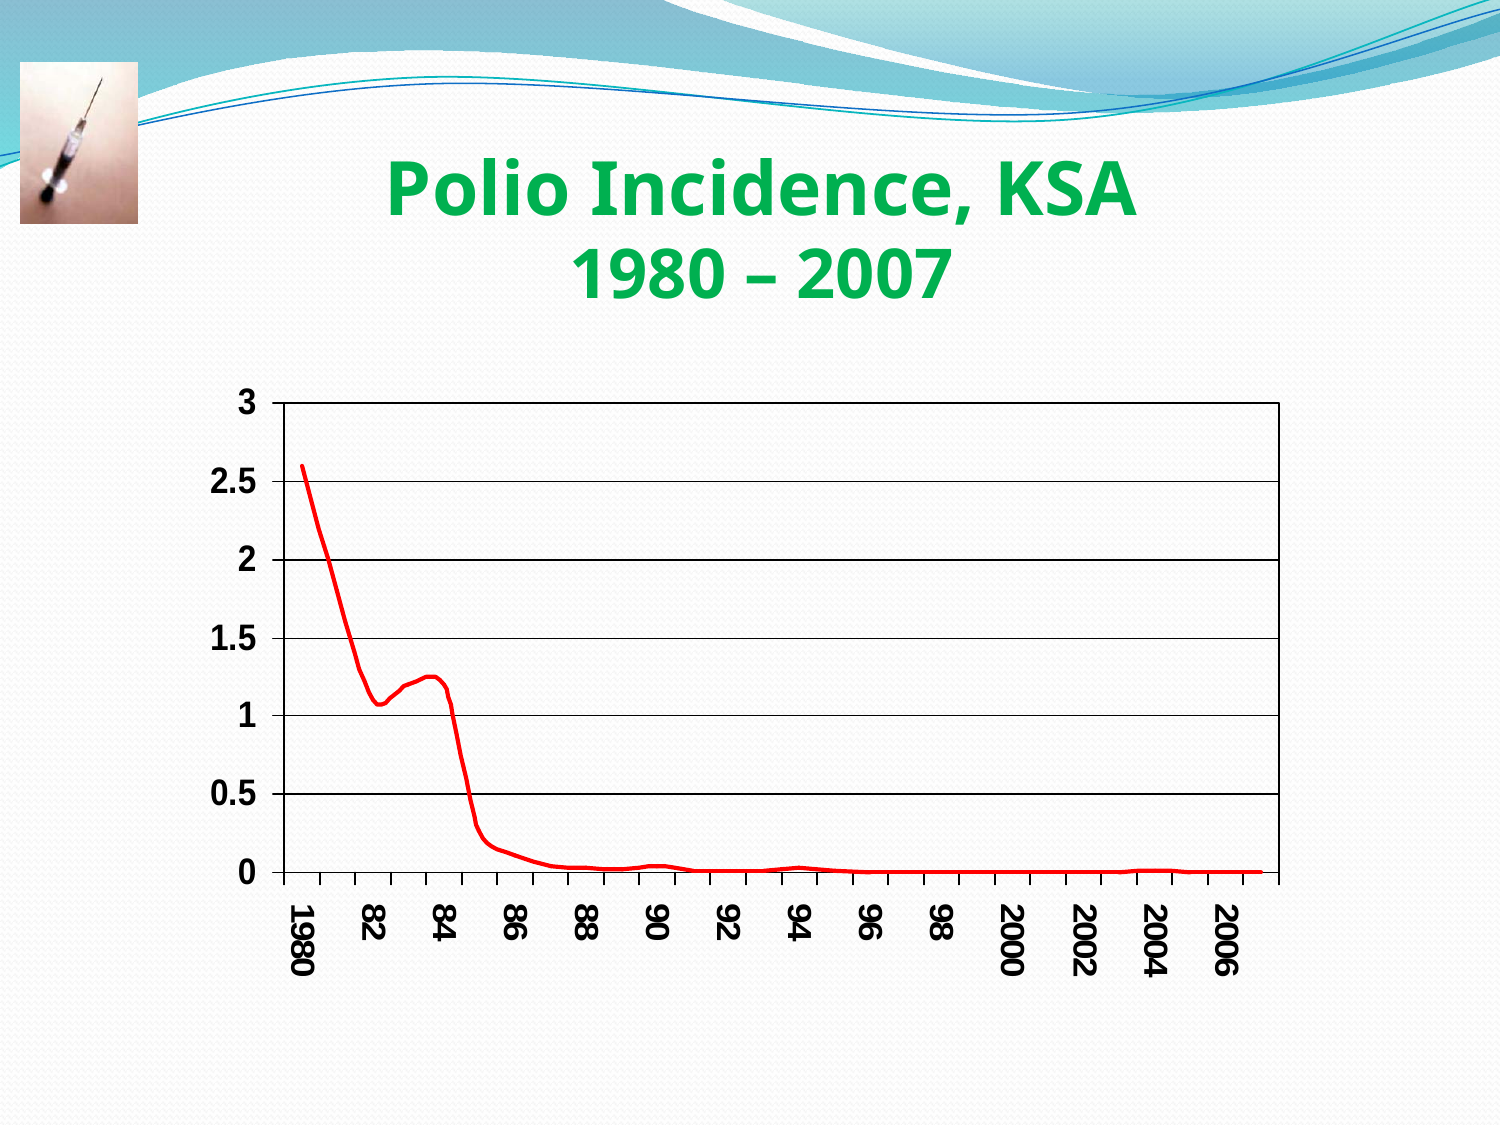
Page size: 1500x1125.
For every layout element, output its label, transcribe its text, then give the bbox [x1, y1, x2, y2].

title Polio Incidence, KSA 1980 – 2007 [137, 77, 1386, 313]
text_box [197, 347, 1301, 1013]
picture [20, 62, 138, 224]
